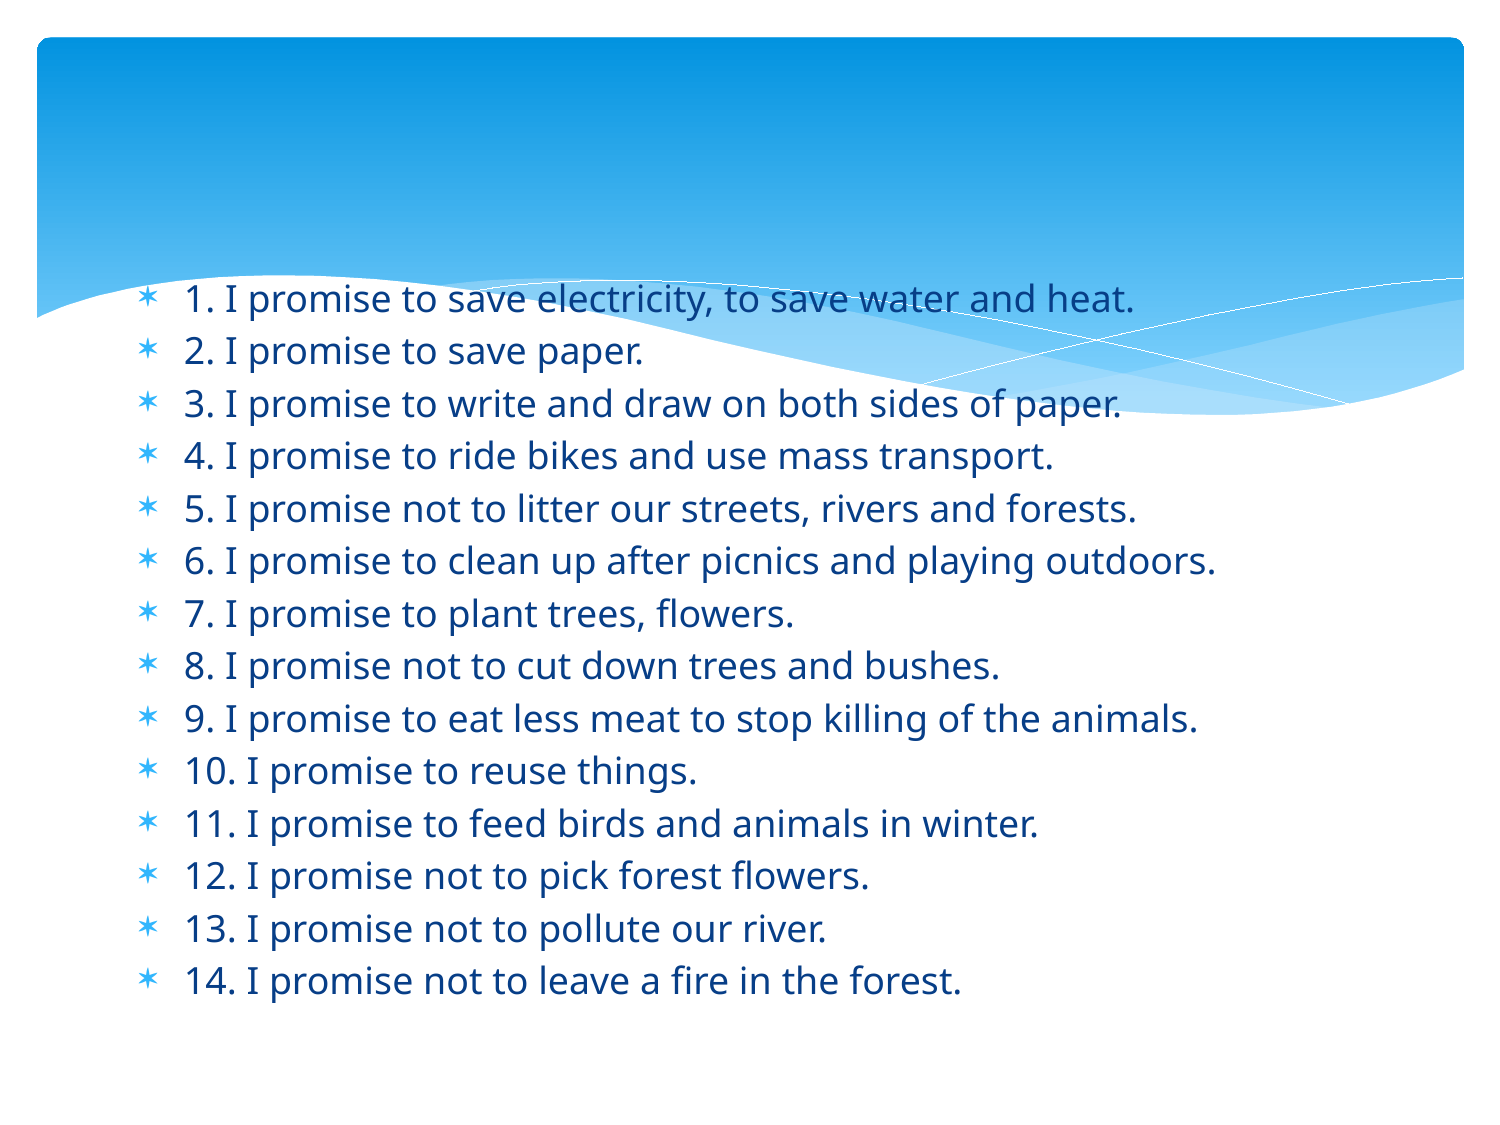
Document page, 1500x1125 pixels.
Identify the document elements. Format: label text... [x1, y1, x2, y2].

list 1. I promise to save electricity, to save water and heat. 2. I promise to save paper. 3. I promise to write and draw on both sides of paper. 4. I promise to ride bikes and use mass transport. 5. I promise not to litter our streets, rivers and forests. 6. I promise to clean up after picnics and playing outdoors. 7. I promise to plant trees, flowers. 8. I promise not to cut down trees and bushes. 9. I promise to eat less meat to stop killing of the animals. 10. I promise to reuse things. 11. I promise to feed birds and animals in winter. 12. I promise not to pick forest flowers. 13. I promise not to pollute our river. 14. I promise not to leave a fire in the forest. [123, 267, 1359, 1005]
